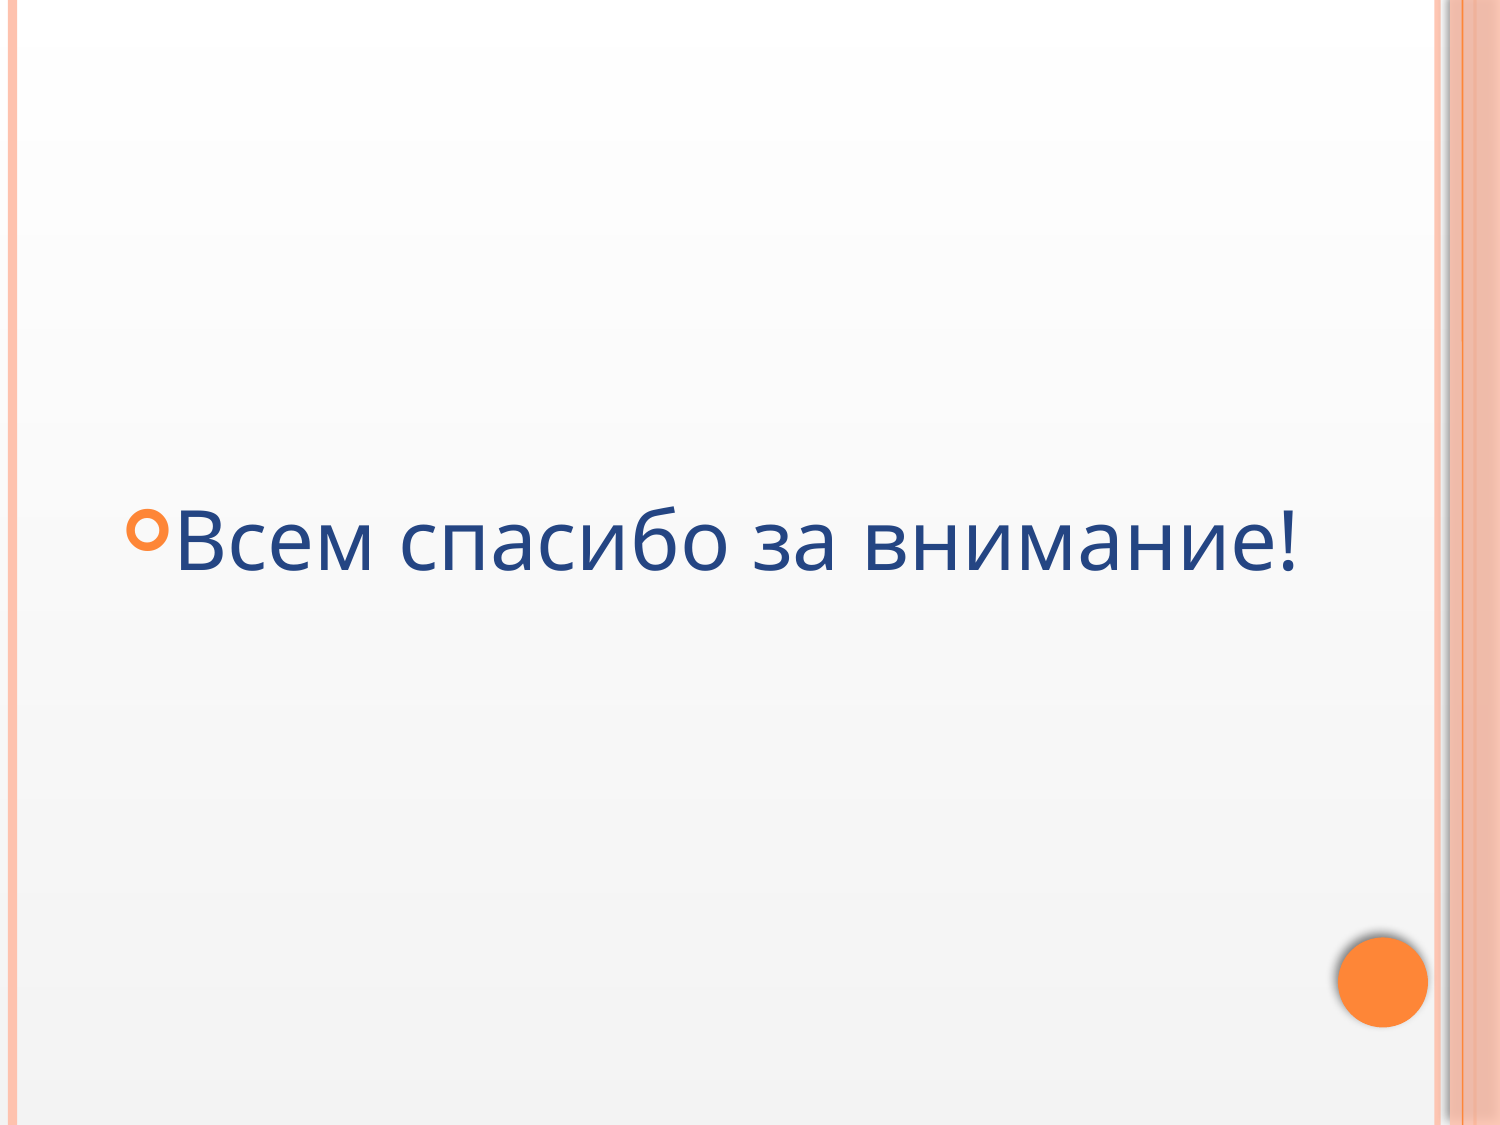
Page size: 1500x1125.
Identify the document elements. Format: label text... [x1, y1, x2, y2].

list Всем спасибо за внимание! [75, 262, 1348, 1062]
